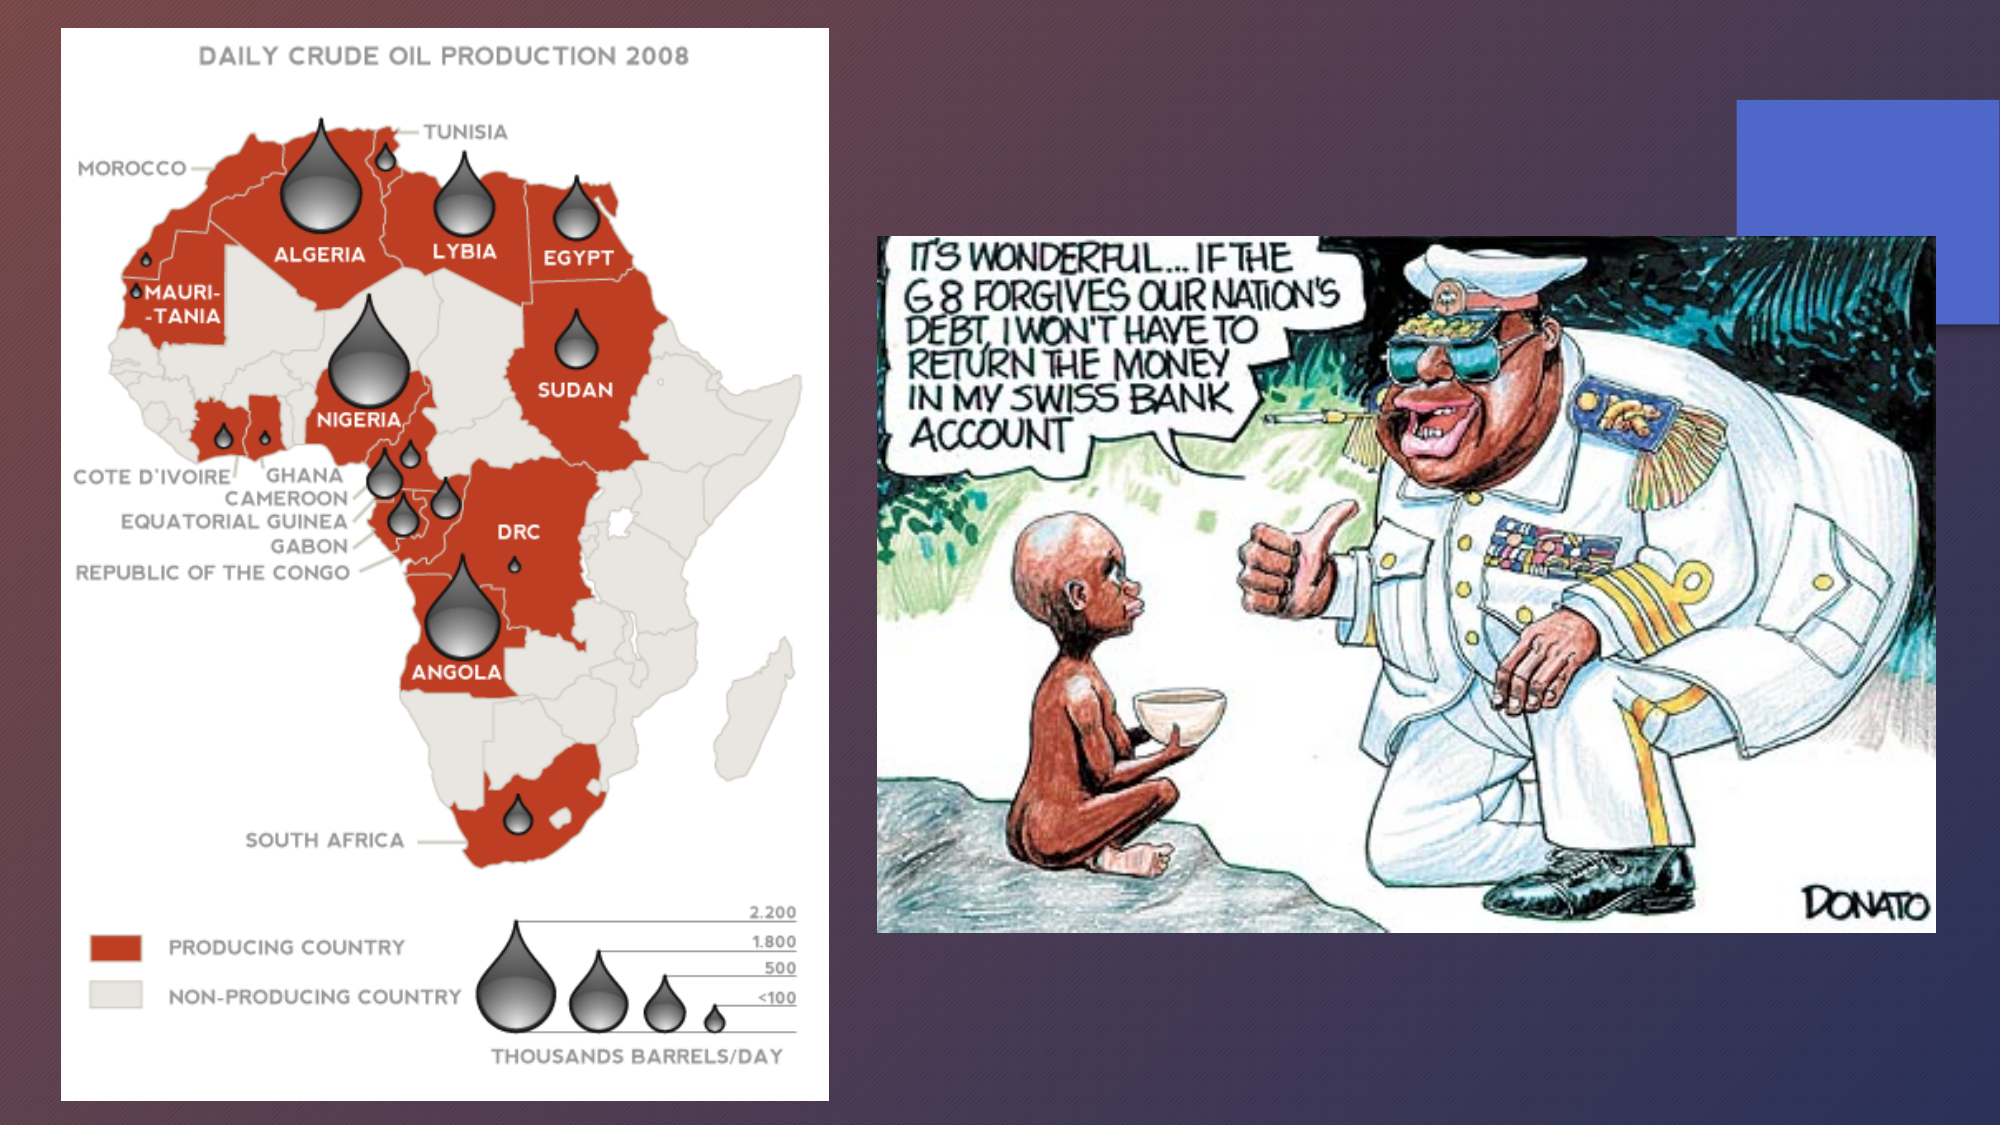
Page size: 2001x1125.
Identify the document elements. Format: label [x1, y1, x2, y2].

picture [60, 28, 829, 1102]
picture [876, 236, 2000, 934]
